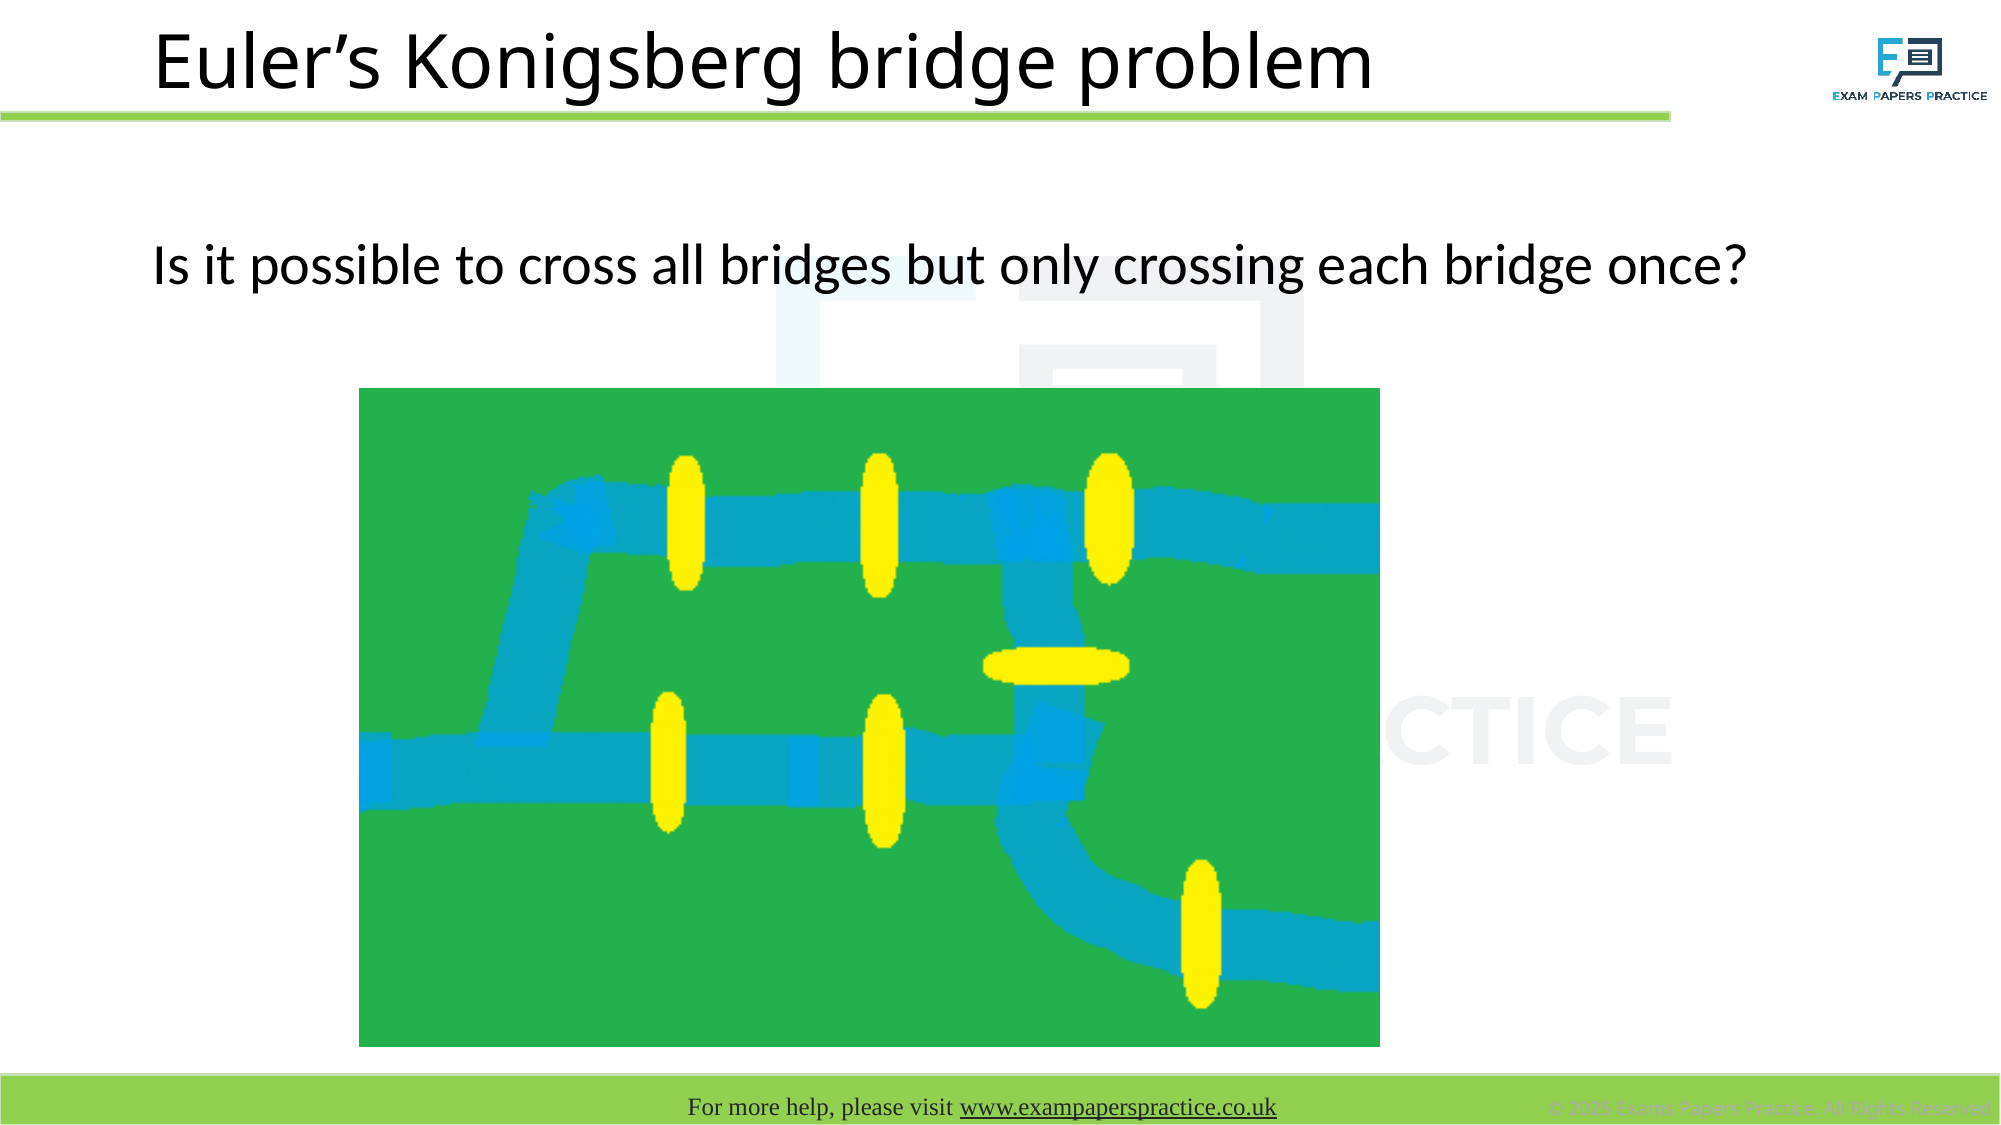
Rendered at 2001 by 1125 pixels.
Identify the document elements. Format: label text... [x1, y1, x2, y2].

picture [359, 388, 1380, 1047]
list Is it possible to cross all bridges but only crossing each bridge once? [137, 226, 1863, 941]
title Euler’s Konigsberg bridge problem [137, 59, 1863, 70]
